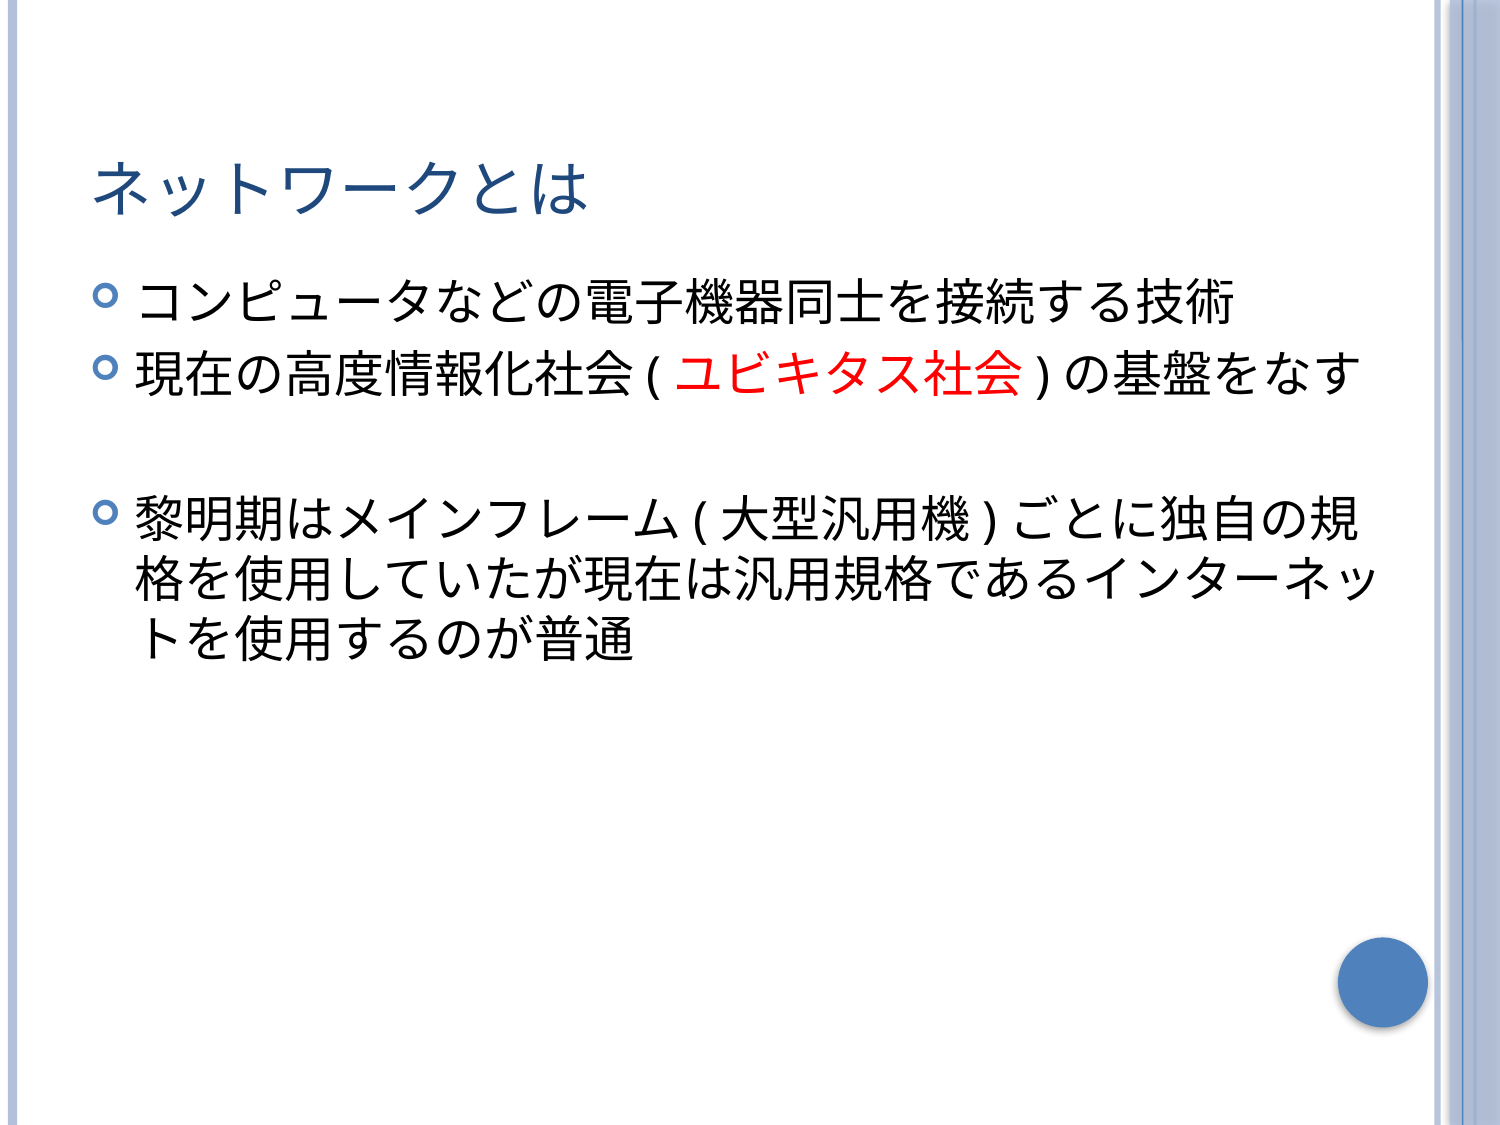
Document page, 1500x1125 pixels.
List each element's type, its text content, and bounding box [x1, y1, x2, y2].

list コンピュータなどの電子機器同士を接続する技術 現在の高度情報化社会(ユビキタス社会)の基盤をなす 黎明期はメインフレーム(大型汎用機)ごとに独自の規格を使用していたが現在は汎用規格であるインターネットを使用するのが普通 [75, 262, 1400, 1062]
title ネットワークとは [75, 45, 1300, 233]
